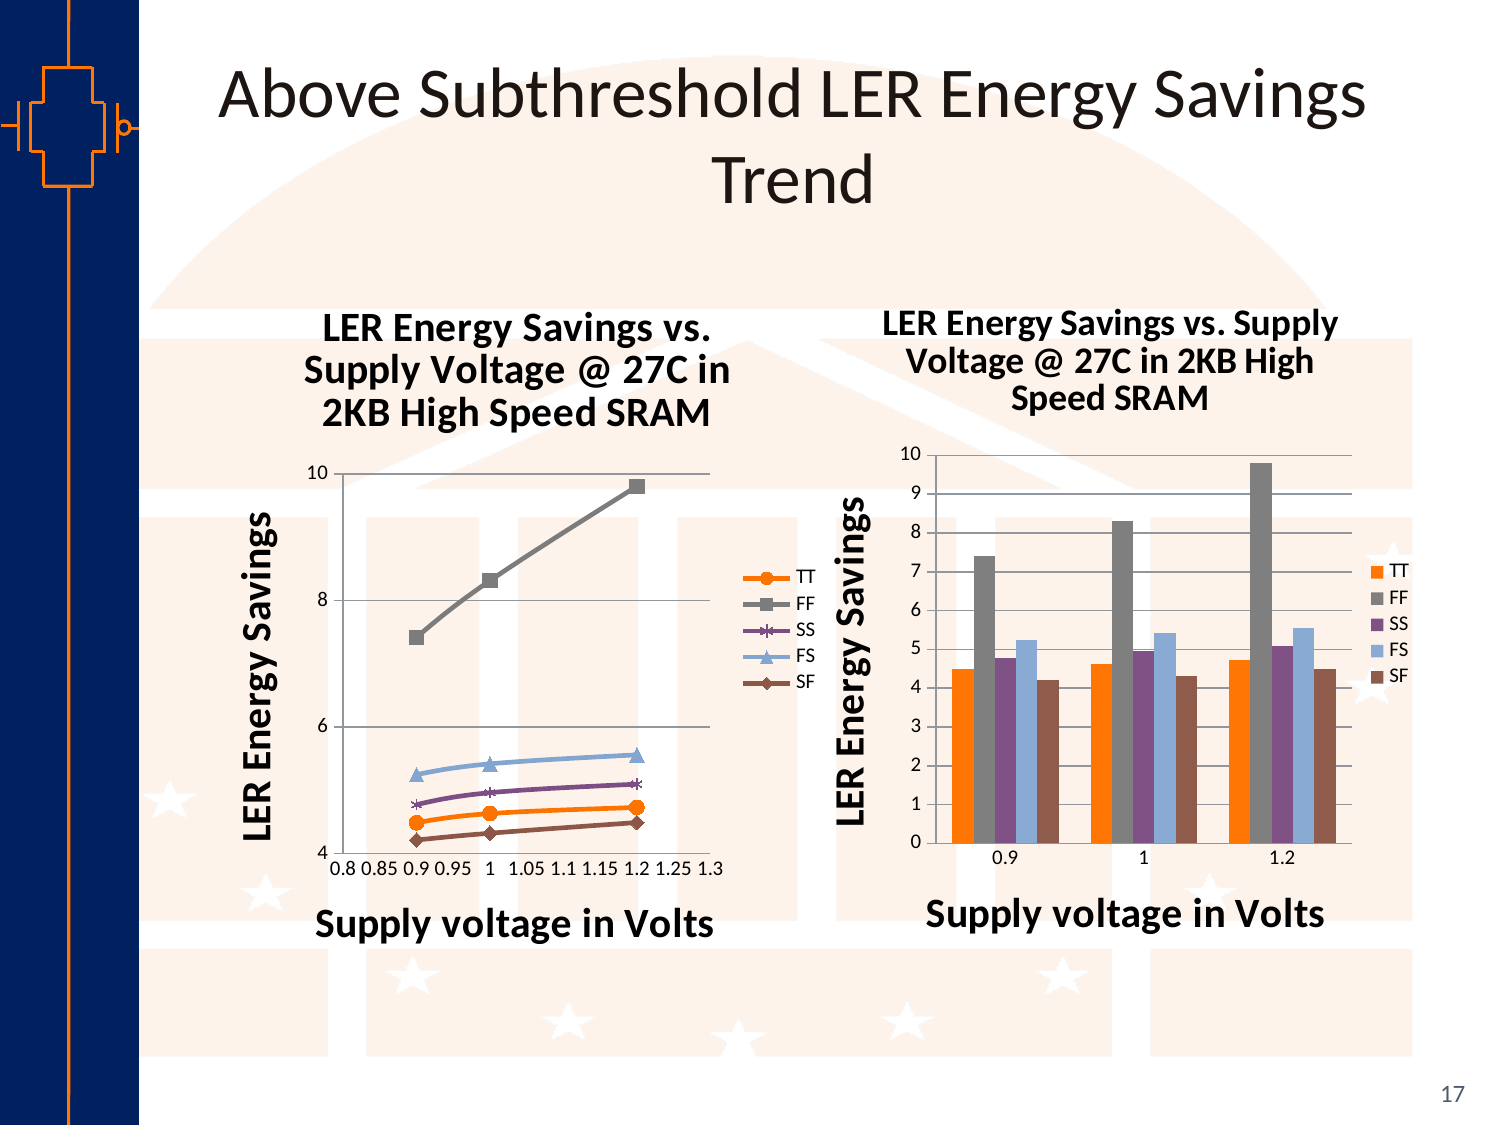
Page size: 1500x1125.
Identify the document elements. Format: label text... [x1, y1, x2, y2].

title Above Subthreshold LER Energy Savings Trend [200, 37, 1388, 225]
chart [199, 273, 1428, 987]
slide_number 17 [1425, 1062, 1488, 1123]
